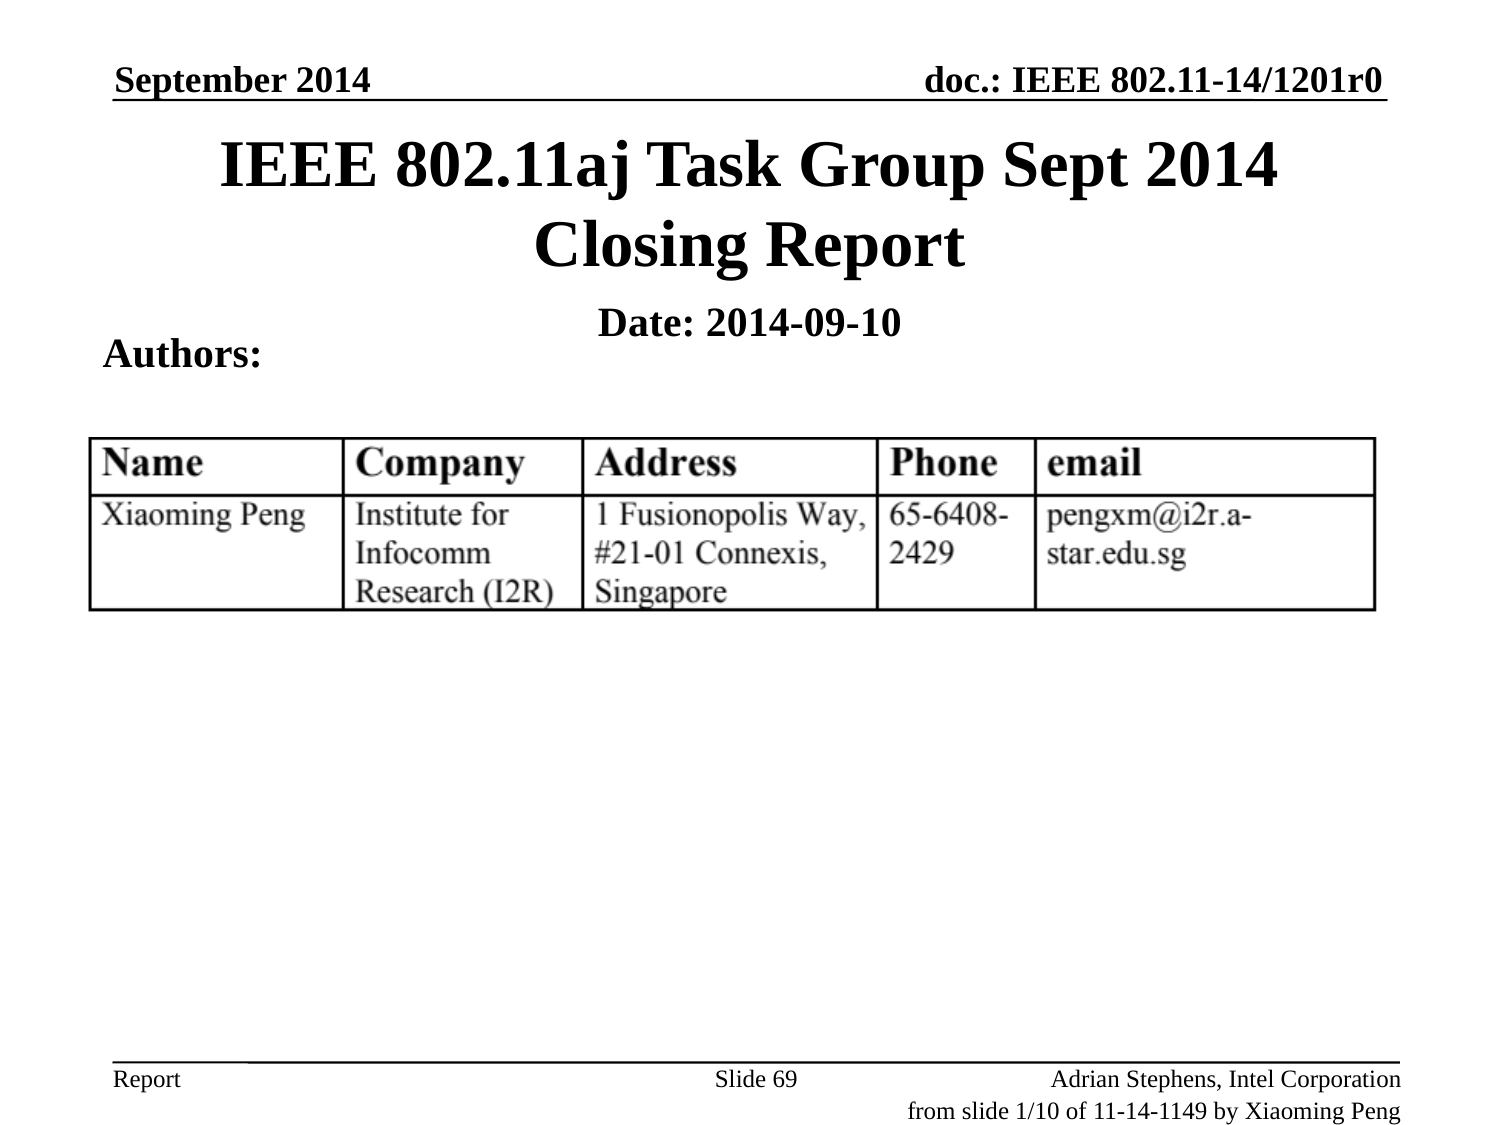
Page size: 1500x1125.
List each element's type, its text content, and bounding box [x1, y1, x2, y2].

footer Adrian Stephens, Intel Corporation [974, 1061, 1402, 1087]
slide_number Slide 69 [712, 1061, 800, 1087]
text_box from slide 1/10 of 11-14-1149 by Xiaoming Peng [343, 1087, 1417, 1125]
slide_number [114, 54, 374, 101]
text_box Authors: [87, 318, 325, 381]
text_box IEEE 802.11aj Task Group Sept 2014 Closing Report [112, 112, 1388, 288]
text_box Date: 2014-09-10 [112, 288, 1388, 350]
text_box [74, 437, 1398, 656]
